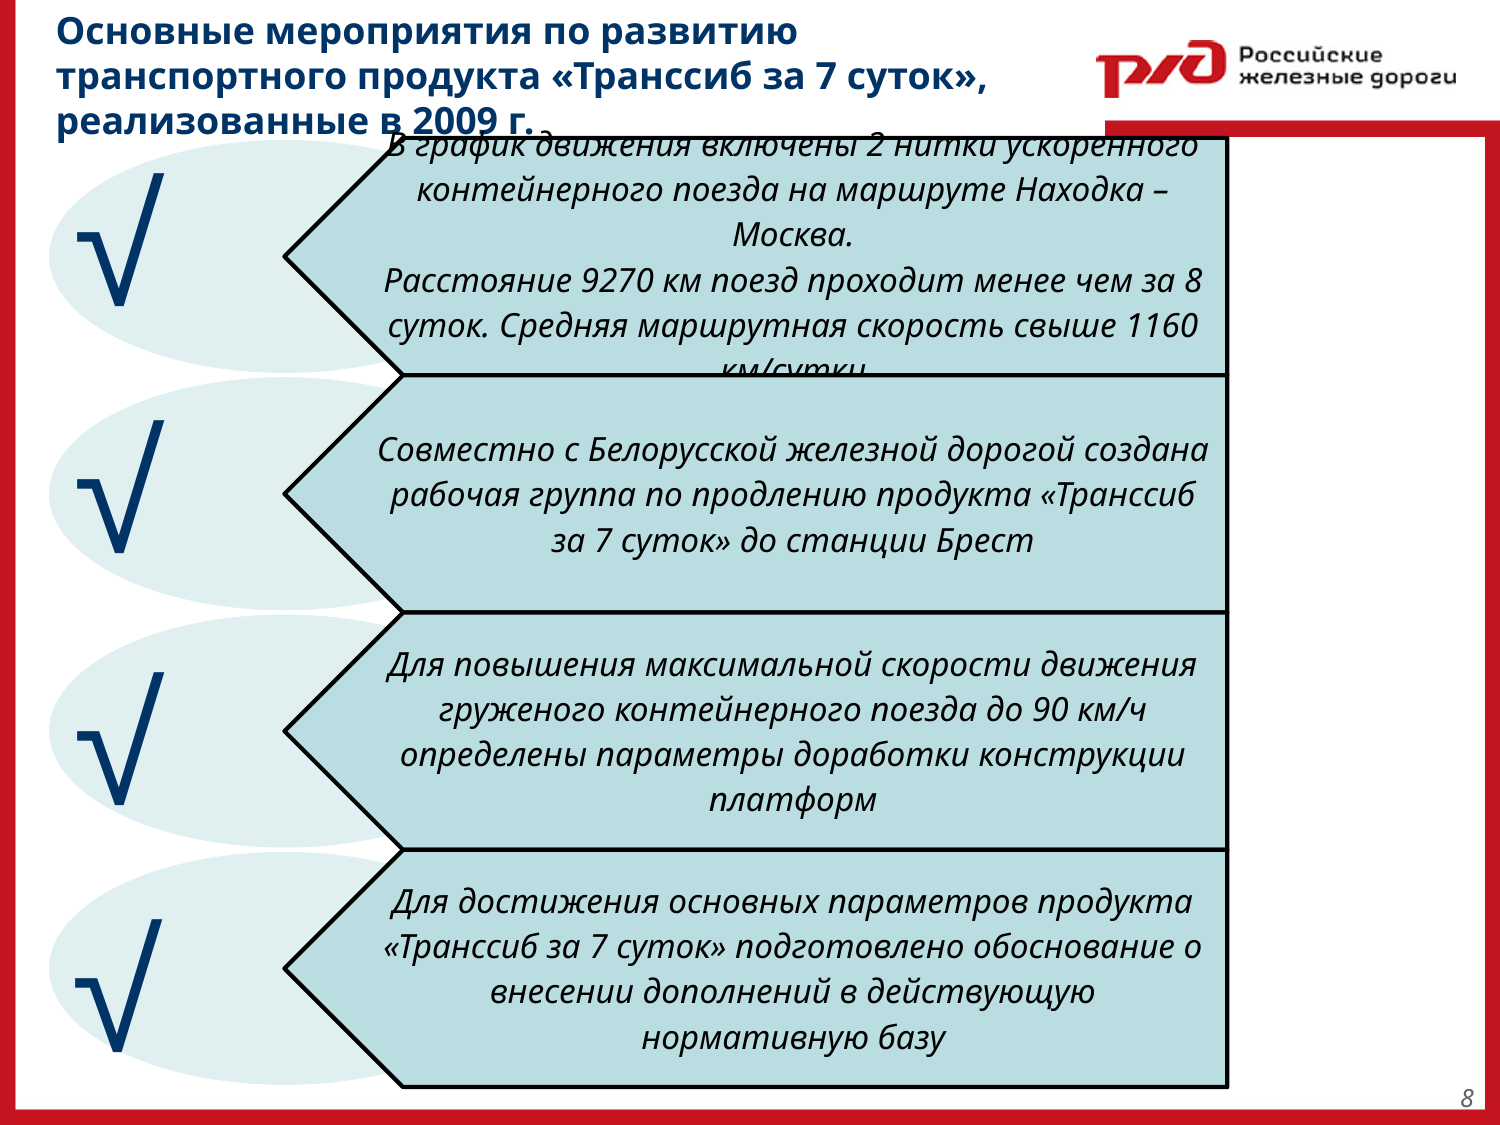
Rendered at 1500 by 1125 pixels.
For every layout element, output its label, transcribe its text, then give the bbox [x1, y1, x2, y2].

text_box Основные мероприятия по развитию транспортного продукта «Транссиб за 7 суток», реализованные в 2009 г. [40, 0, 1098, 150]
text_box √ [58, 131, 235, 137]
picture [0, 0, 1500, 1125]
text_box 8 [1445, 1074, 1489, 1120]
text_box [46, 137, 1466, 1088]
